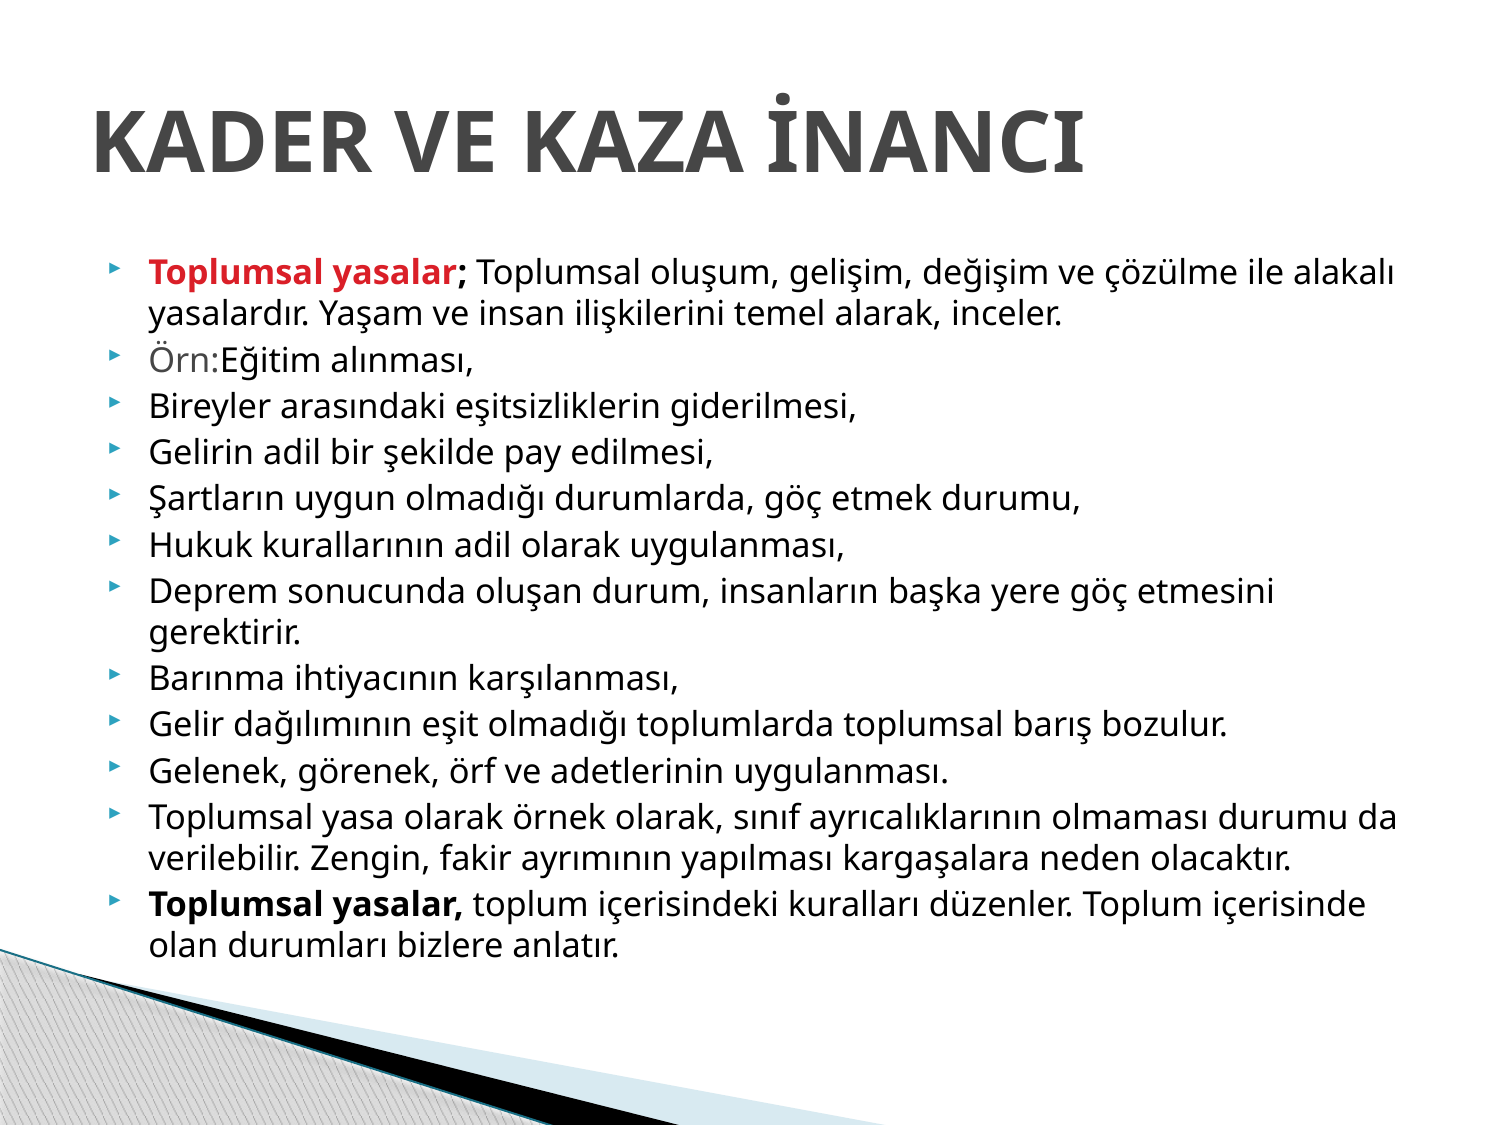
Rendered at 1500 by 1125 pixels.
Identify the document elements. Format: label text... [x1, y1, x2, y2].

title KADER VE KAZA İNANCI [75, 45, 1425, 233]
list Toplumsal yasalar; Toplumsal oluşum, gelişim, değişim ve çözülme ile alakalı yasalardır. Yaşam ve insan ilişkilerini temel alarak, inceler. Örn:Eğitim alınması, Bireyler arasındaki eşitsizliklerin giderilmesi, Gelirin adil bir şekilde pay edilmesi, Şartların uygun olmadığı durumlarda, göç etmek durumu, Hukuk kurallarının adil olarak uygulanması, Deprem sonucunda oluşan durum, insanların başka yere göç etmesini gerektirir. Barınma ihtiyacının karşılanması, Gelir dağılımının eşit olmadığı toplumlarda toplumsal barış bozulur. Gelenek, görenek, örf ve adetlerinin uygulanması. Toplumsal yasa olarak örnek olarak, sınıf ayrıcalıklarının olmaması durumu da verilebilir. Zengin, fakir ayrımının yapılması kargaşalara neden olacaktır. Toplumsal yasalar, toplum içerisindeki kuralları düzenler. Toplum içerisinde olan durumları bizlere anlatır. [75, 243, 1425, 986]
